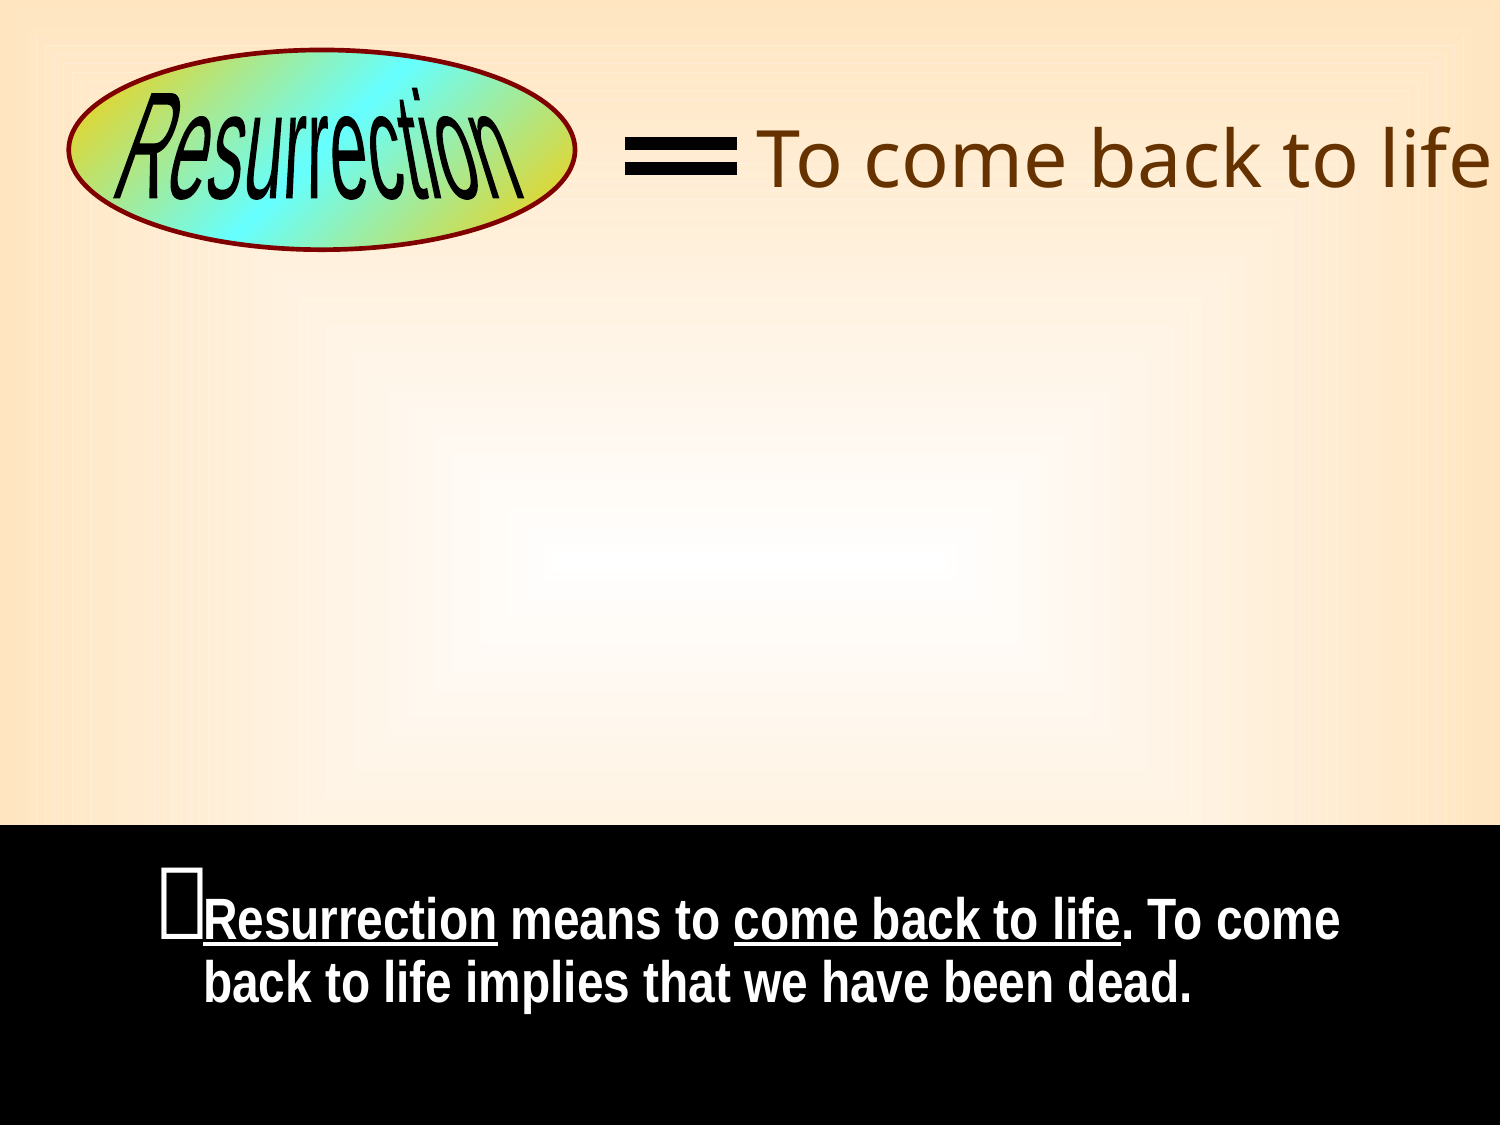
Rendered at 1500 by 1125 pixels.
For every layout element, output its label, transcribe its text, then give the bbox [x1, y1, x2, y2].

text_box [137, 874, 1388, 1023]
text_box [0, 826, 1500, 1125]
text_box To come back to life [774, 99, 1475, 213]
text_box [624, 137, 738, 176]
text_box [68, 49, 576, 250]
